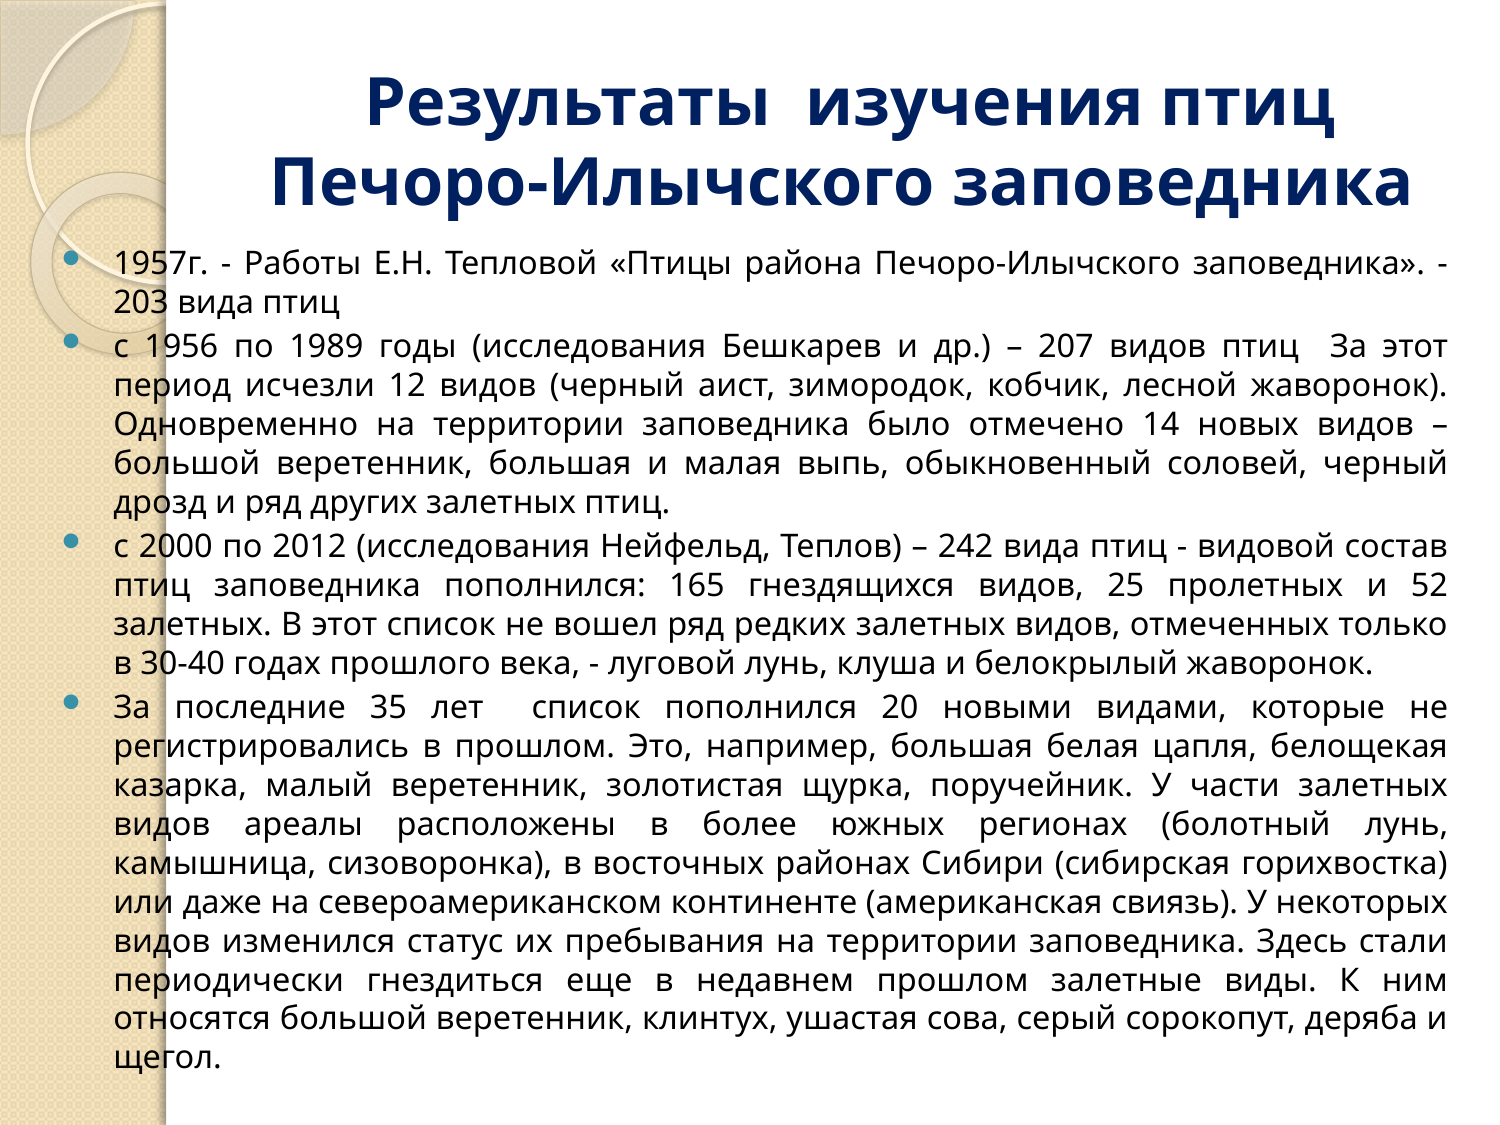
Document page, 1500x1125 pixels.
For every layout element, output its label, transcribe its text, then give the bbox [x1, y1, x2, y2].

title Результаты изучения птиц Печоро-Илычского заповедника [235, 45, 1466, 233]
list 1957г. - Работы Е.Н. Тепловой «Птицы района Печоро-Илычского заповедника». - 203 вида птиц с 1956 по 1989 годы (исследования Бешкарев и др.) – 207 видов птиц За этот период исчезли 12 видов (черный аист, зимородок, кобчик, лесной жаворонок). Одновременно на территории заповедника было отмечено 14 новых видов – большой веретенник, большая и малая выпь, обыкновенный соловей, черный дрозд и ряд других залетных птиц. с ​2000 по 2012 (исследования Нейфельд, Теплов) – 242 вида птиц - видовой состав птиц заповедника пополнился: 165 гнездящихся видов, 25 пролетных и 52 залетных. В этот список не вошел ряд редких залетных видов, отмеченных только в 30-40 годах прошлого века, - луговой лунь, клуша и белокрылый жаворонок. ​За последние 35 лет список пополнился 20 новыми видами, которые не регистрировались в прошлом. Это, например, большая белая цапля, белощекая казарка, малый веретенник, золотистая щурка, поручейник. У части залетных видов ареалы расположены в более южных регионах (болотный лунь, камышница, сизоворонка), в восточных районах Сибири (сибирская горихвостка) или даже на североамериканском континенте (американская свиязь). У некоторых видов изменился статус их пребывания на территории заповедника. Здесь стали периодически гнездиться еще в недавнем прошлом залетные виды. К ним относятся большой веретенник, клинтух, ушастая сова, серый сорокопут, деряба и щегол. [46, 234, 1465, 1125]
